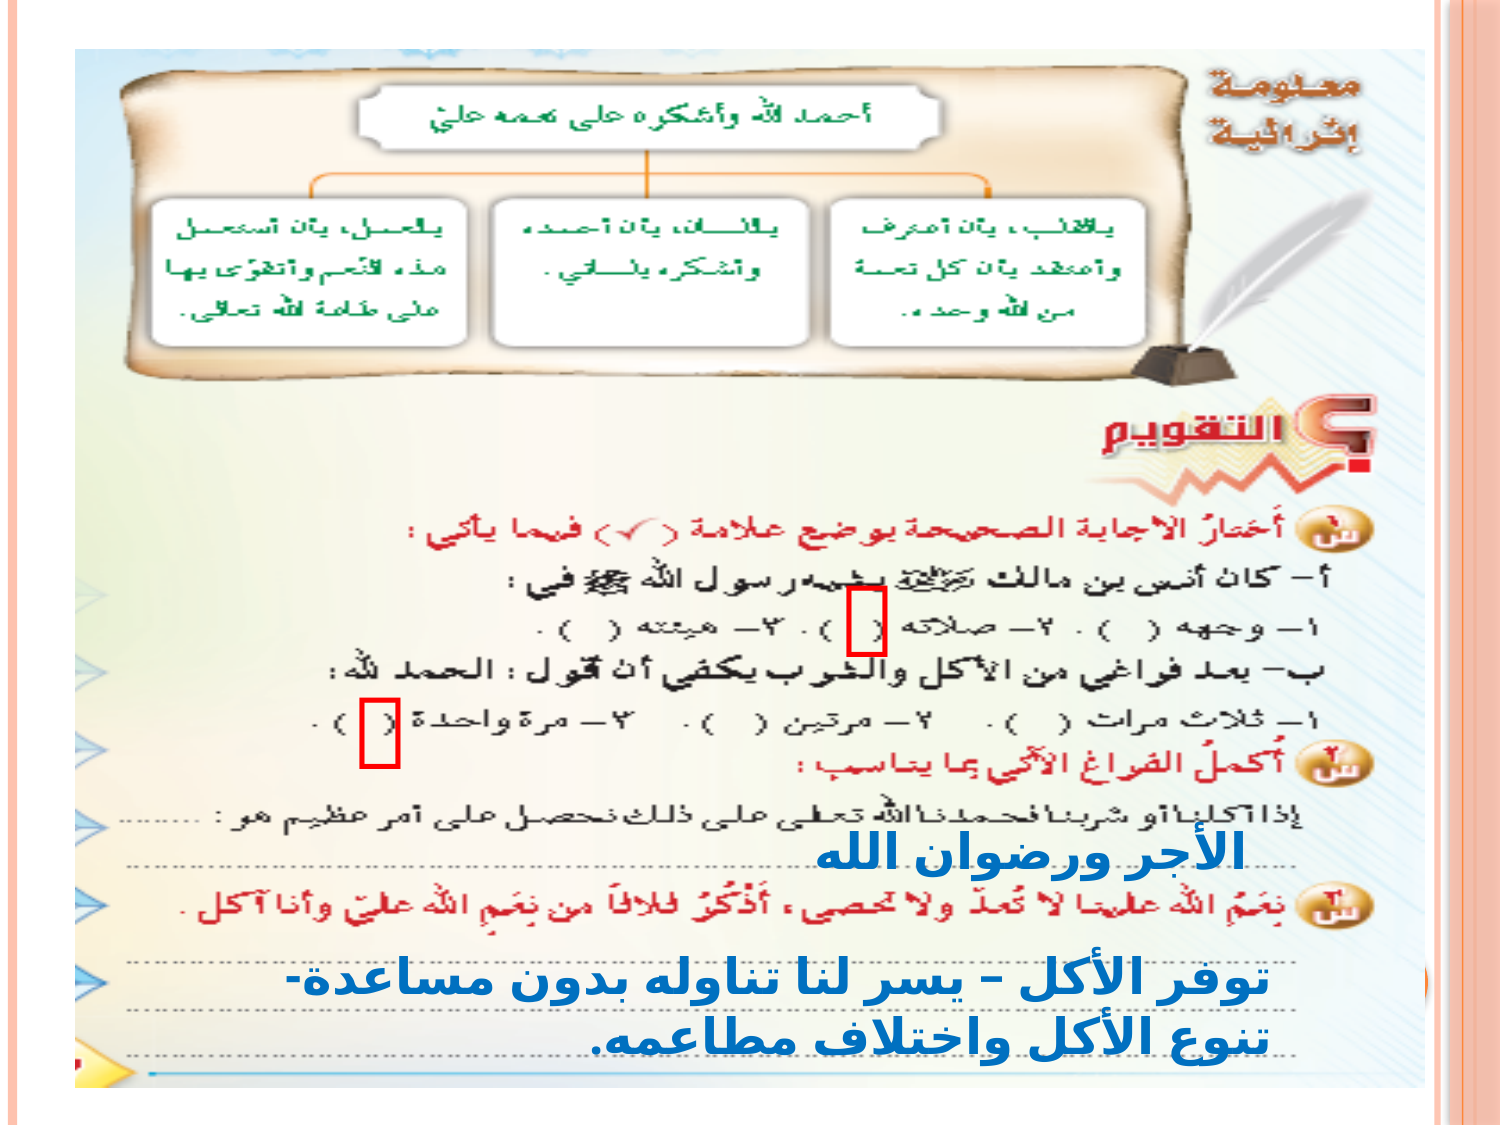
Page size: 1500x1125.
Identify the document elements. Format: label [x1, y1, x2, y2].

list [74, 49, 1426, 1088]
